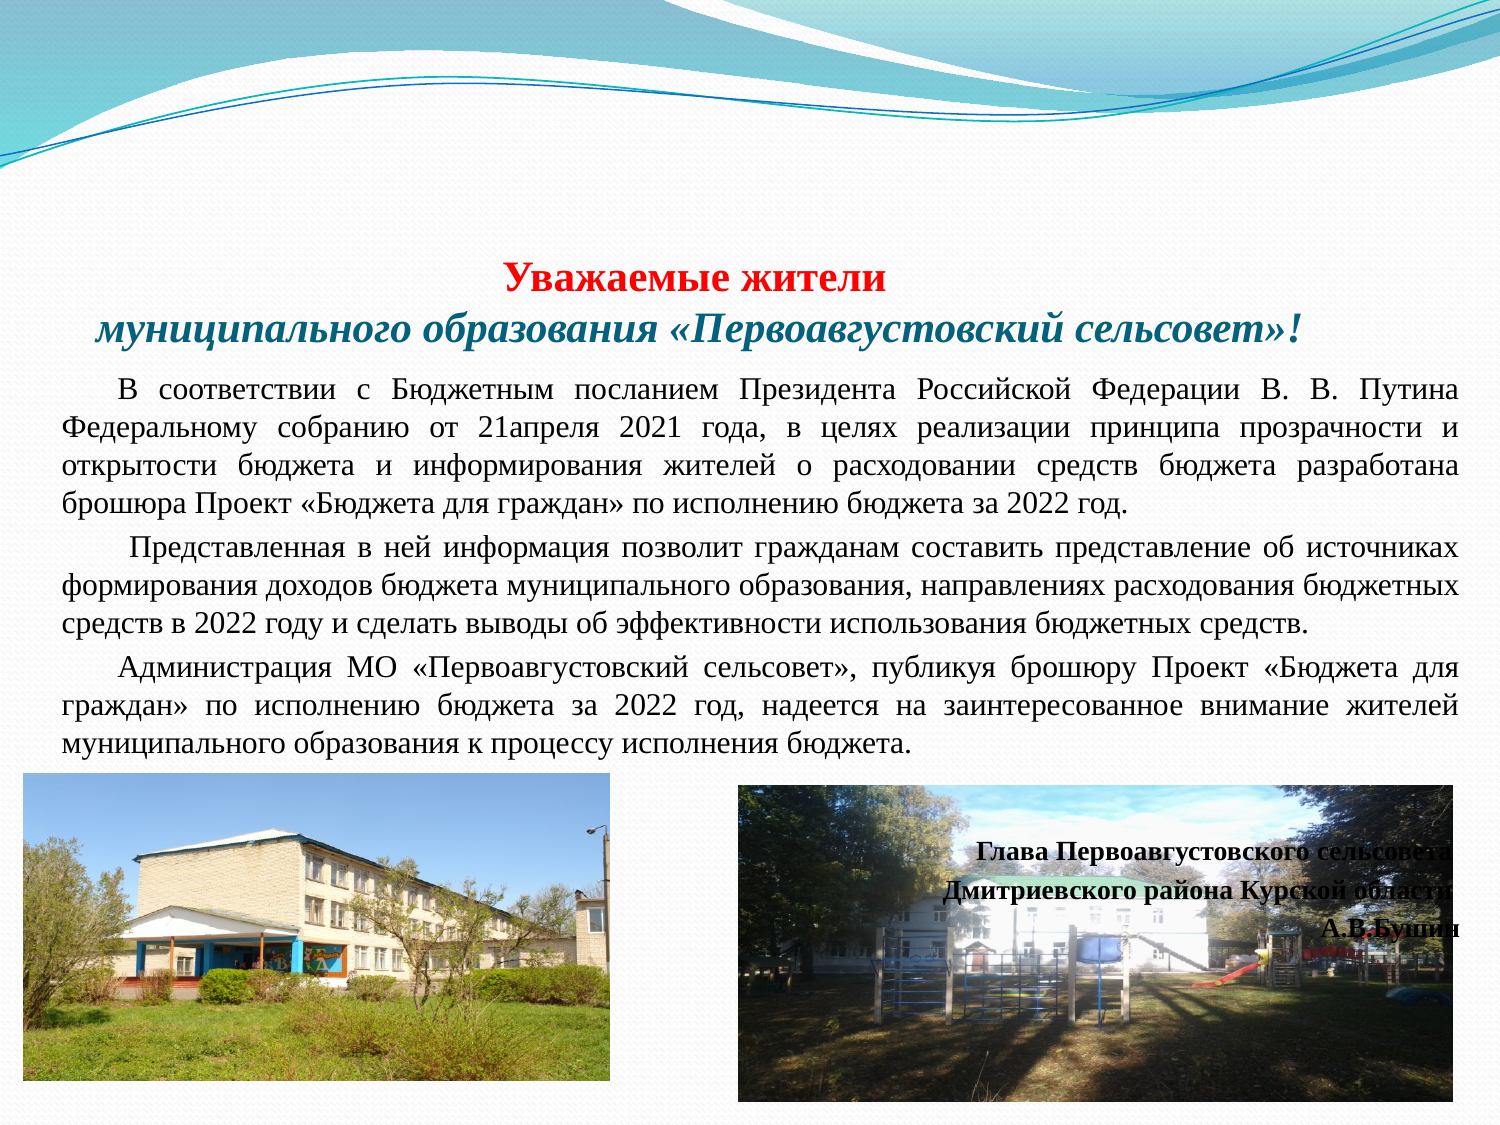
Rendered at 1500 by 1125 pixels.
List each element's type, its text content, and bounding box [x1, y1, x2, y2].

table_cell 1521515,00 [1454, 788, 1459, 996]
picture [23, 773, 610, 1081]
title Уважаемые жители муниципального образования «Первоавгустовский сельсовет»! [82, 128, 1307, 316]
list В соответствии с Бюджетным посланием Президента Российской Федерации В. В. Путина Федеральному собранию от 21апреля 2021 года, в целях реализации принципа прозрачности и открытости бюджета и информирования жителей о расходовании средств бюджета разработана брошюра Проект «Бюджета для граждан» по исполнению бюджета за 2022 год. Представленная в ней информация позволит гражданам составить представление об источниках формирования доходов бюджета муниципального образования, направлениях расходования бюджетных средств в 2022 году и сделать выводы об эффективности использования бюджетных средств. Администрация МО «Первоавгустовский сельсовет», публикуя брошюру Проект «Бюджета для граждан» по исполнению бюджета за 2022 год, надеется на заинтересованное внимание жителей муниципального образования к процессу исполнения бюджета. Глава Первоавгустовского сельсовета Дмитриевского района Курской области А.В.Бушин [46, 316, 1475, 996]
picture [738, 784, 1454, 1102]
table_cell 1521515,00 [610, 775, 616, 996]
table_cell 1521515,00 [731, 786, 738, 996]
